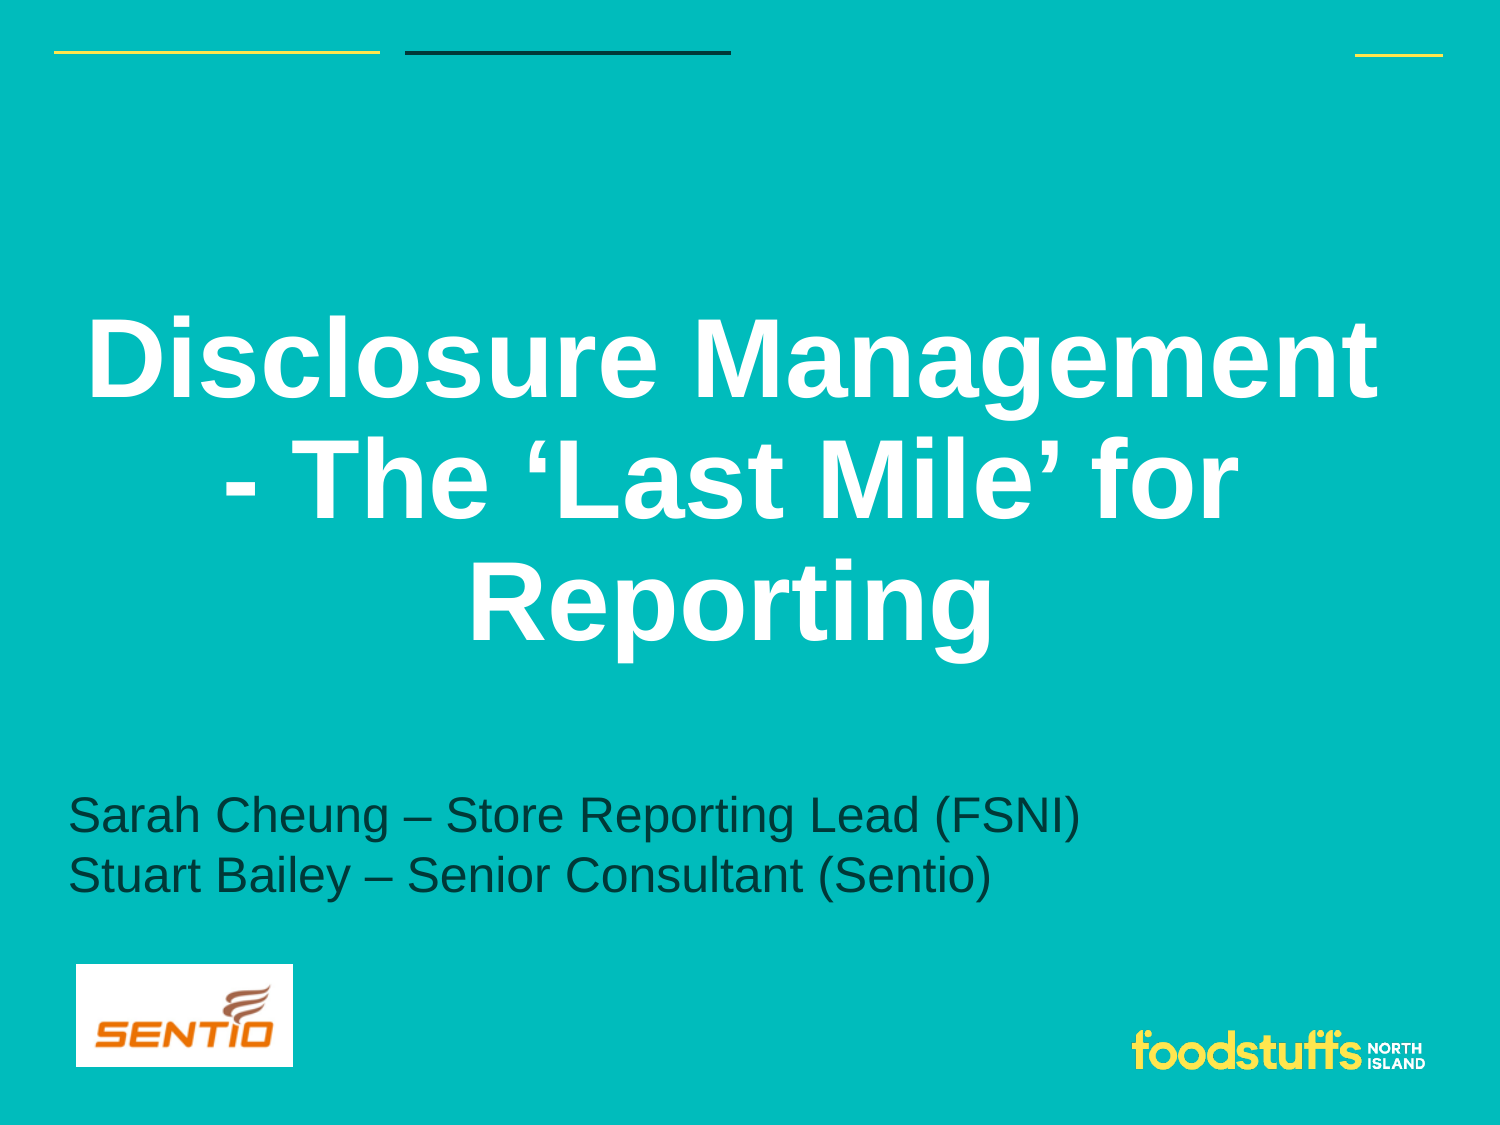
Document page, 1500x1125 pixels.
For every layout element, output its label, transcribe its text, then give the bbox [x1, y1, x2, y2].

subtitle Sarah Cheung – Store Reporting Lead (FSNI) Stuart Bailey – Senior Consultant (Sentio) [53, 775, 1354, 916]
picture [76, 964, 293, 1067]
picture [1112, 1008, 1444, 1091]
title Disclosure Management - The ‘Last Mile’ for Reporting [53, 149, 1412, 672]
